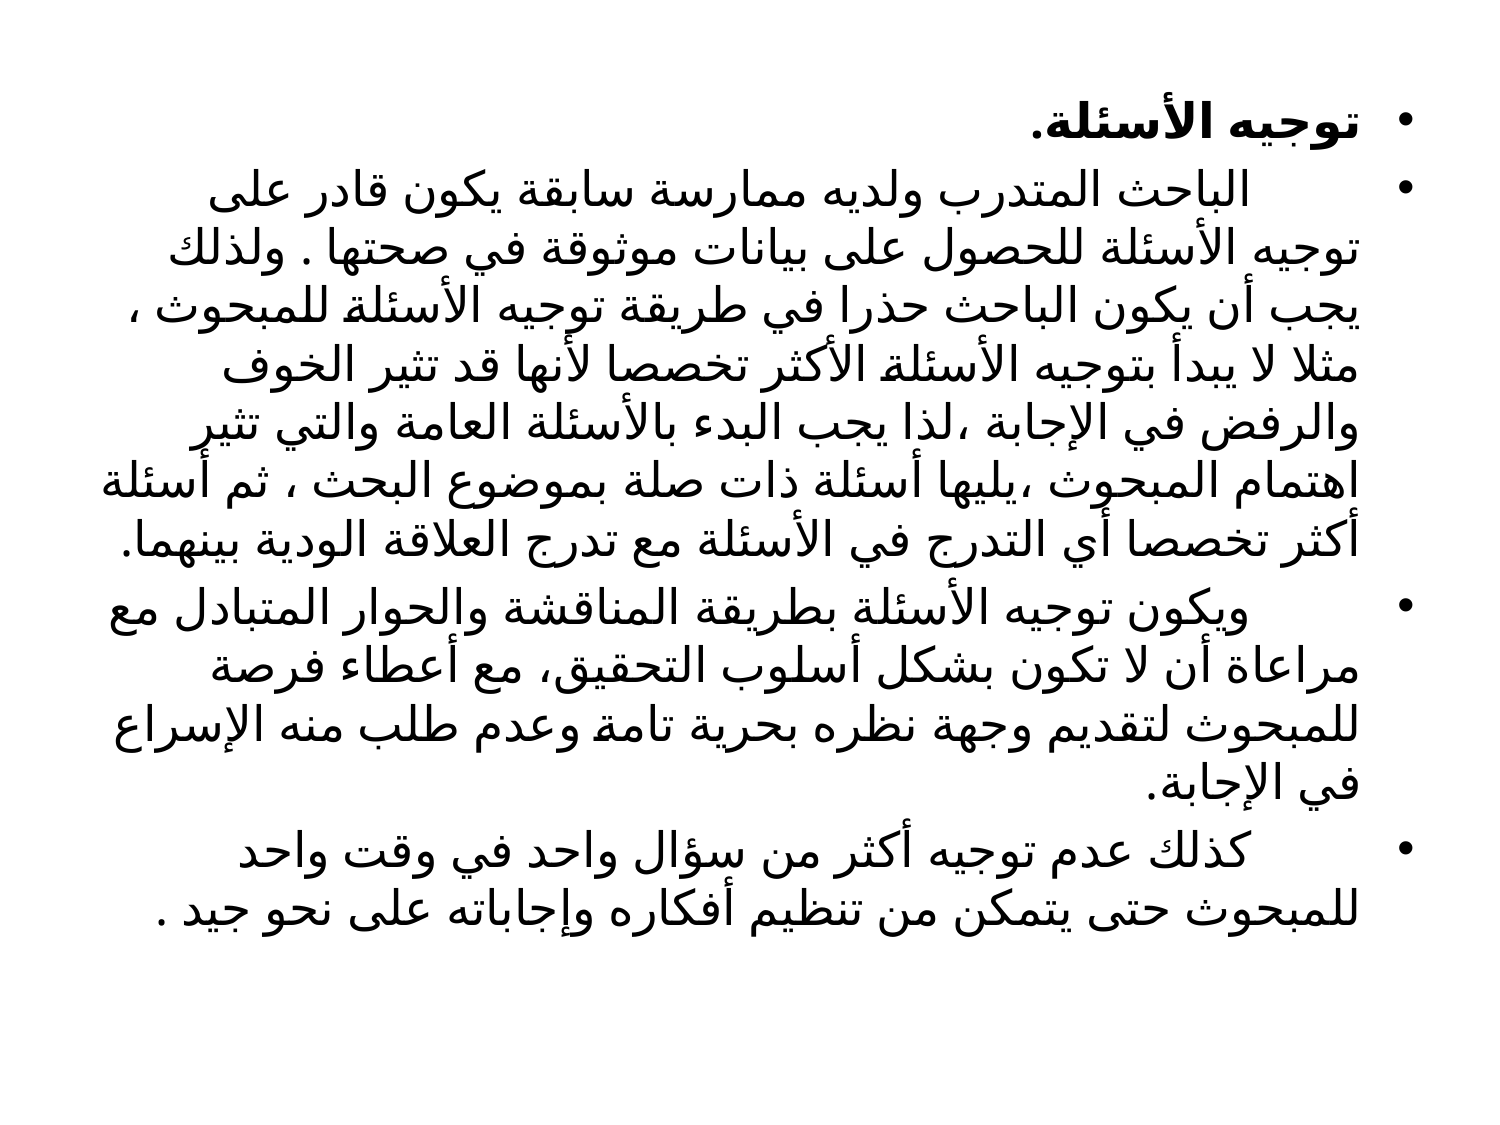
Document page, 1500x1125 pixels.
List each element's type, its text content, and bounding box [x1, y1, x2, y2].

list توجيه الأسئلة. الباحث المتدرب ولديه ممارسة سابقة يكون قادر على توجيه الأسئلة للحصول على بيانات موثوقة في صحتها . ولذلك يجب أن يكون الباحث حذرا في طريقة توجيه الأسئلة للمبحوث ، مثلا لا يبدأ بتوجيه الأسئلة الأكثر تخصصا لأنها قد تثير الخوف والرفض في الإجابة ،لذا يجب البدء بالأسئلة العامة والتي تثير اهتمام المبحوث ،يليها أسئلة ذات صلة بموضوع البحث ، ثم أسئلة أكثر تخصصا أي التدرج في الأسئلة مع تدرج العلاقة الودية بينهما. ويكون توجيه الأسئلة بطريقة المناقشة والحوار المتبادل مع مراعاة أن لا تكون بشكل أسلوب التحقيق، مع أعطاء فرصة للمبحوث لتقديم وجهة نظره بحرية تامة وعدم طلب منه الإسراع في الإجابة. كذلك عدم توجيه أكثر من سؤال واحد في وقت واحد للمبحوث حتى يتمكن من تنظيم أفكاره وإجاباته على نحو جيد . [75, 82, 1425, 1005]
